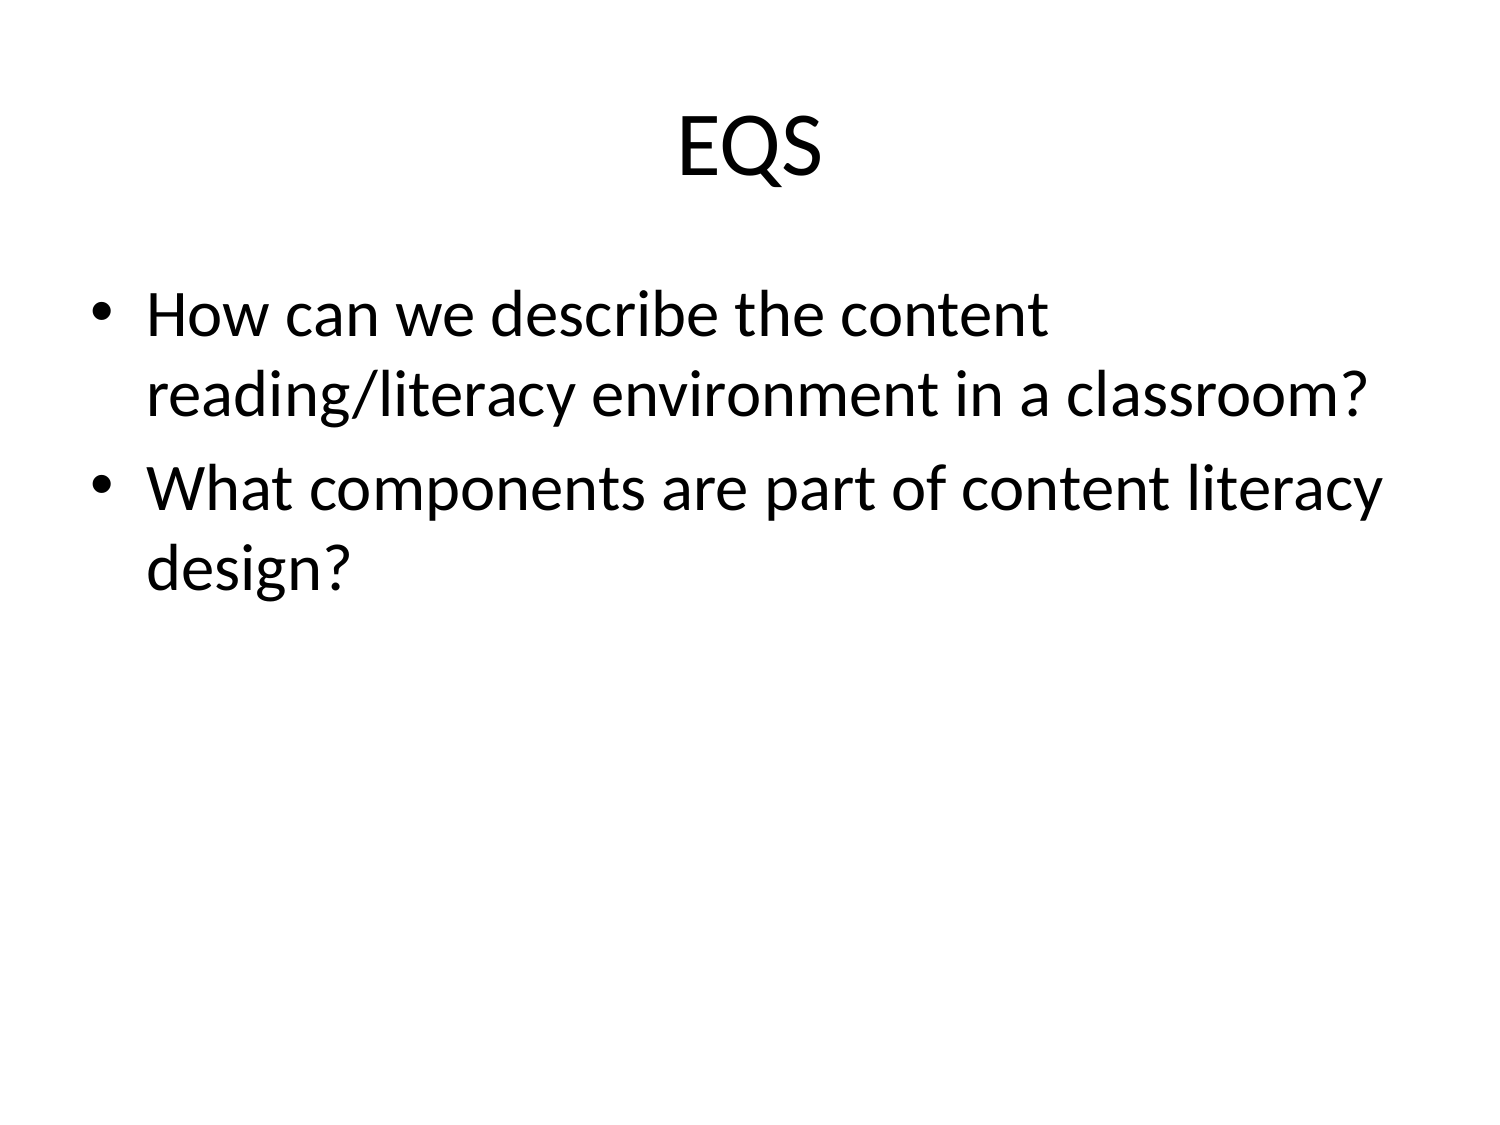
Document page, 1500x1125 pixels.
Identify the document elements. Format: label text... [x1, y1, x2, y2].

title EQS [75, 45, 1425, 233]
list How can we describe the content reading/literacy environment in a classroom? What components are part of content literacy design? [75, 262, 1425, 1005]
